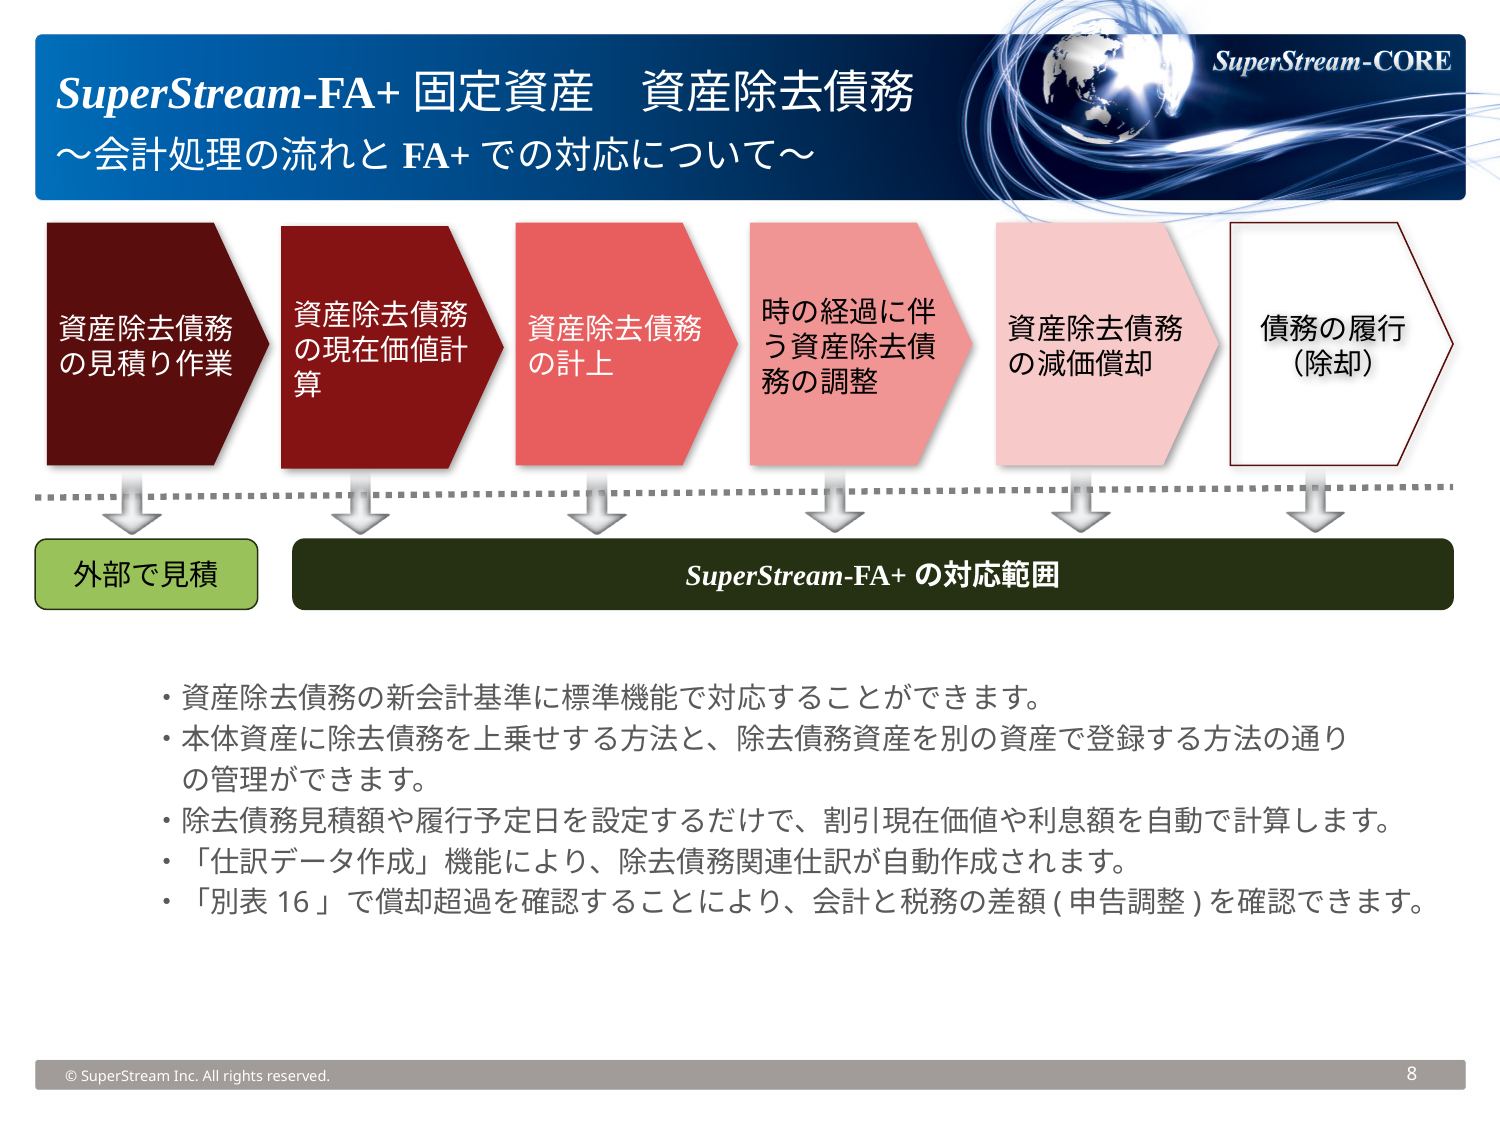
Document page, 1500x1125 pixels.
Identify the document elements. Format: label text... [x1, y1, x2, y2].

text_box 外部で見積 [32, 536, 260, 612]
footer © SuperStream Inc. All rights reserved. [50, 1059, 423, 1094]
text_box 債務の履行 （除却） [1230, 222, 1454, 466]
text_box 資産除去債務の見積り作業 [46, 222, 270, 466]
text_box SuperStream-FA+の対応範囲 [290, 536, 1456, 612]
picture [0, 0, 1500, 1125]
text_box 資産除去債務 の計上 [515, 222, 739, 466]
slide_number 8 [1299, 1060, 1418, 1090]
text_box ・資産除去債務の新会計基準に標準機能で対応することができます。 ・本体資産に除去債務を上乗せする方法と、除去債務資産を別の資産で登録する方法の通り の管理ができます。 ・除去債務見積額や履行予定日を設定するだけで、割引現在価値や利息額を自動で計算します。 ・「仕訳データ作成」機能により、除去債務関連仕訳が自動作成されます。 ・「別表16」で償却超過を確認することにより、会計と税務の差額(申告調整)を確認できます。 [152, 679, 1477, 950]
text_box 資産除去債務 の現在価値計 算 [281, 226, 504, 469]
title SuperStream-FA+固定資産 資産除去債務 ～会計処理の流れとFA+での対応について～ [41, 35, 1376, 201]
text_box 資産除去債務の減価償却 [996, 222, 1219, 466]
text_box 時の経過に伴う資産除去債務の調整 [749, 222, 973, 466]
